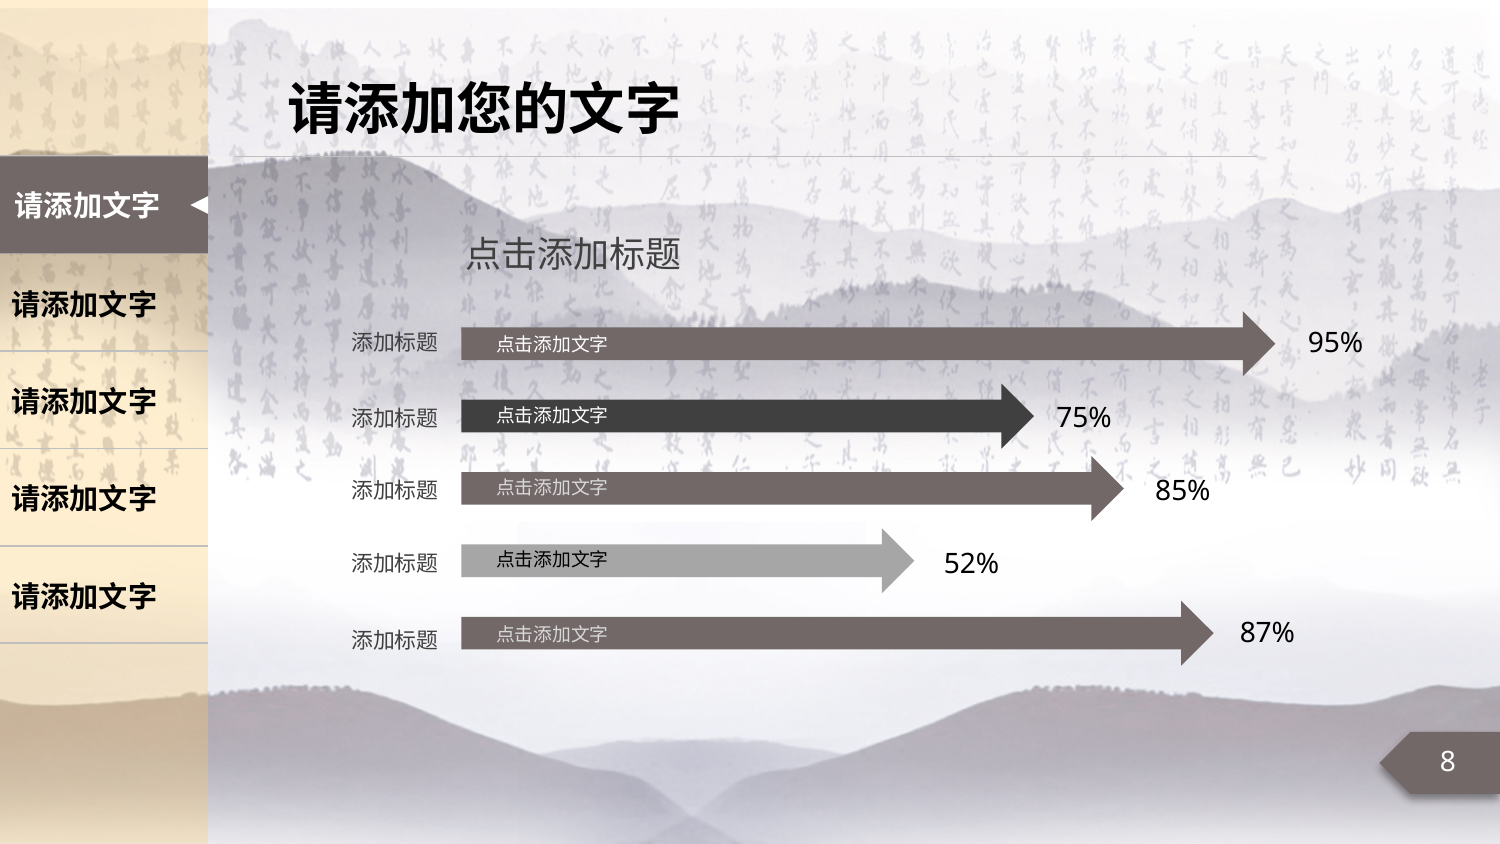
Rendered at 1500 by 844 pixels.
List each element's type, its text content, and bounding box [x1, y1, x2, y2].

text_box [335, 383, 1129, 449]
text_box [335, 311, 1381, 377]
text_box 点击添加标题 [452, 225, 695, 281]
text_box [335, 600, 1316, 666]
picture [208, 0, 1500, 844]
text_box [335, 528, 1017, 594]
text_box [335, 455, 1228, 522]
